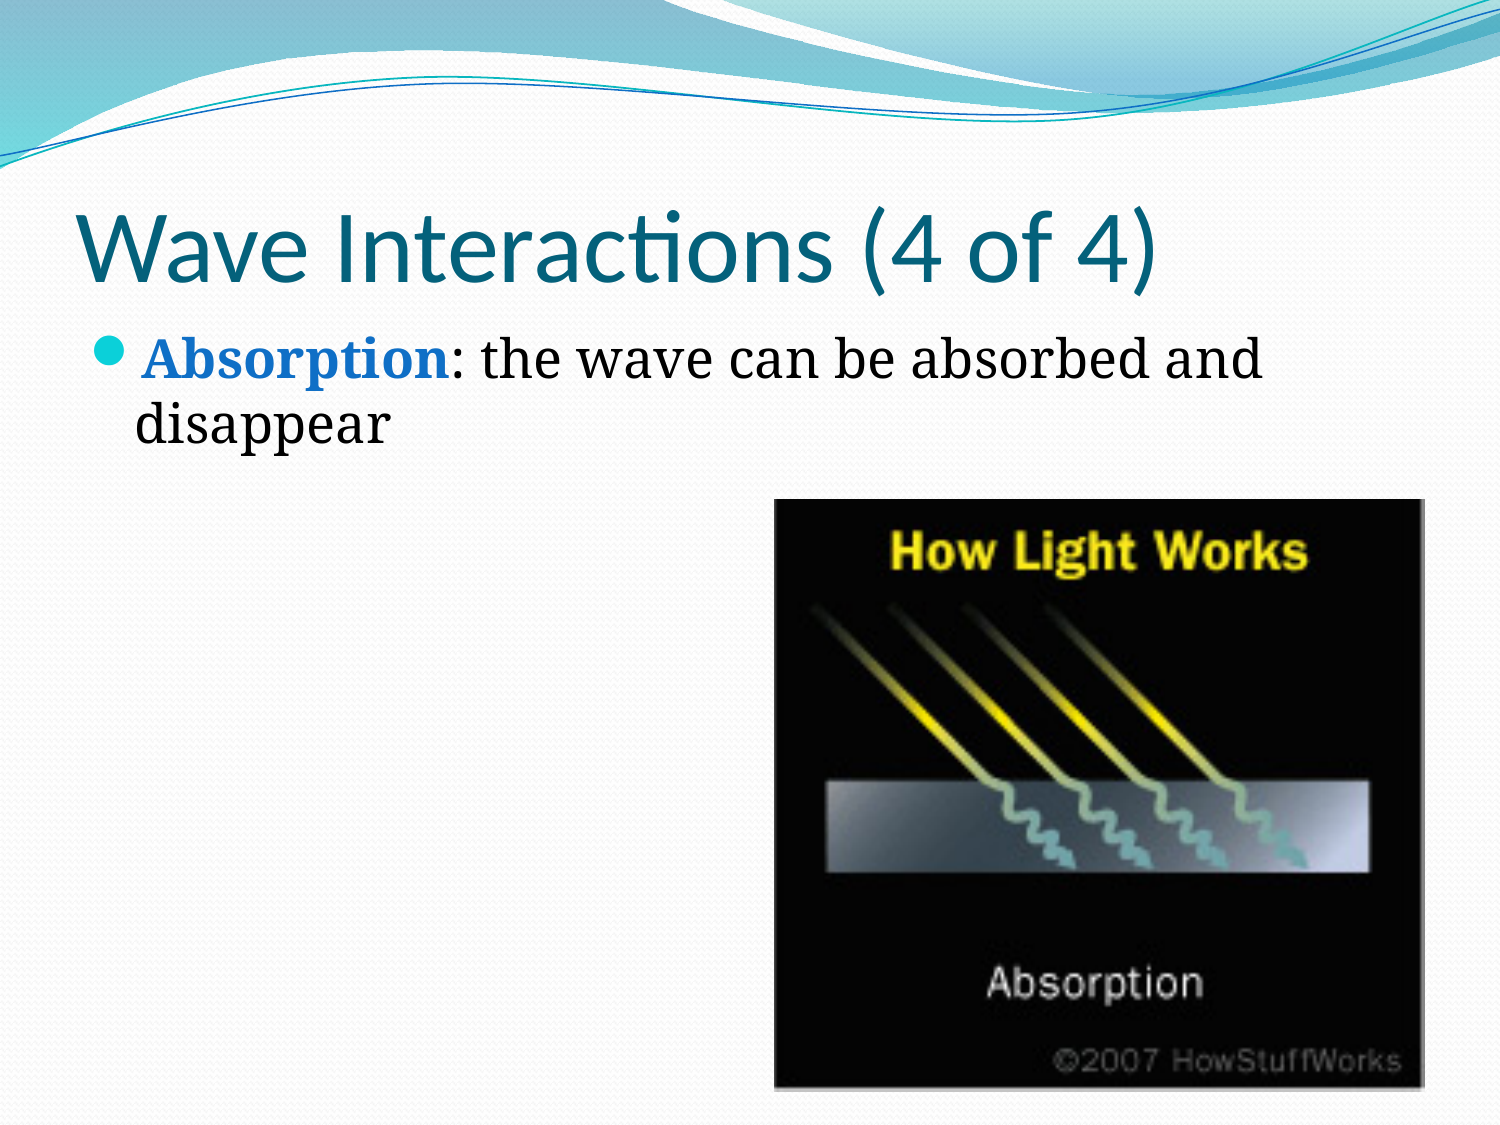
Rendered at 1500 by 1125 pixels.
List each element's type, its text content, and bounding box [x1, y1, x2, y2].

title Wave Interactions (4 of 4) [75, 115, 1425, 303]
picture [774, 499, 1426, 1092]
list Absorption: the wave can be absorbed and disappear [75, 317, 1425, 1038]
